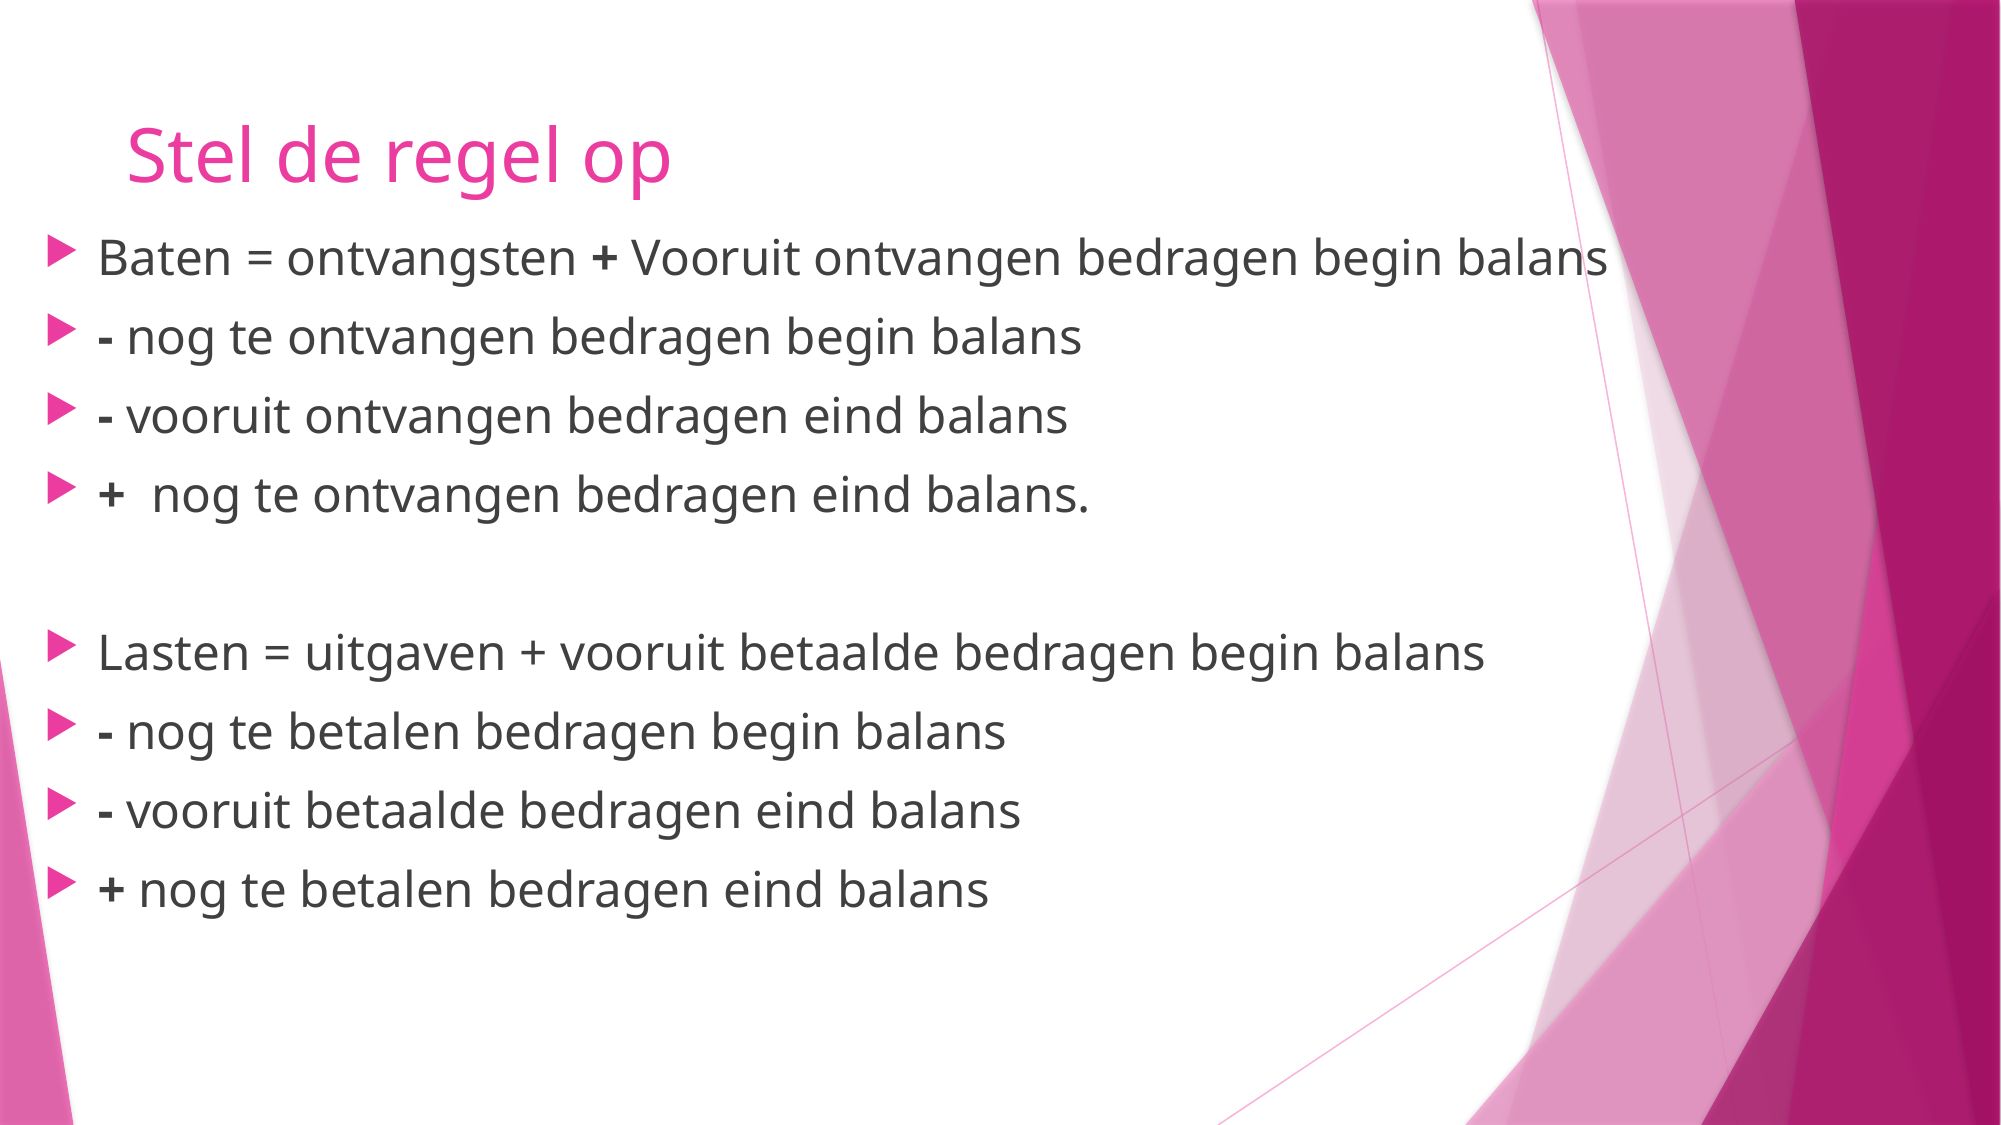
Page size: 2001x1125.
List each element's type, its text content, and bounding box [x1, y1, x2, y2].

title Stel de regel op [111, 99, 1522, 218]
list Baten = ontvangsten + Vooruit ontvangen bedragen begin balans - nog te ontvangen bedragen begin balans - vooruit ontvangen bedragen eind balans + nog te ontvangen bedragen eind balans. Lasten = uitgaven + vooruit betaalde bedragen begin balans - nog te betalen bedragen begin balans - vooruit betaalde bedragen eind balans + nog te betalen bedragen eind balans [29, 218, 1638, 983]
